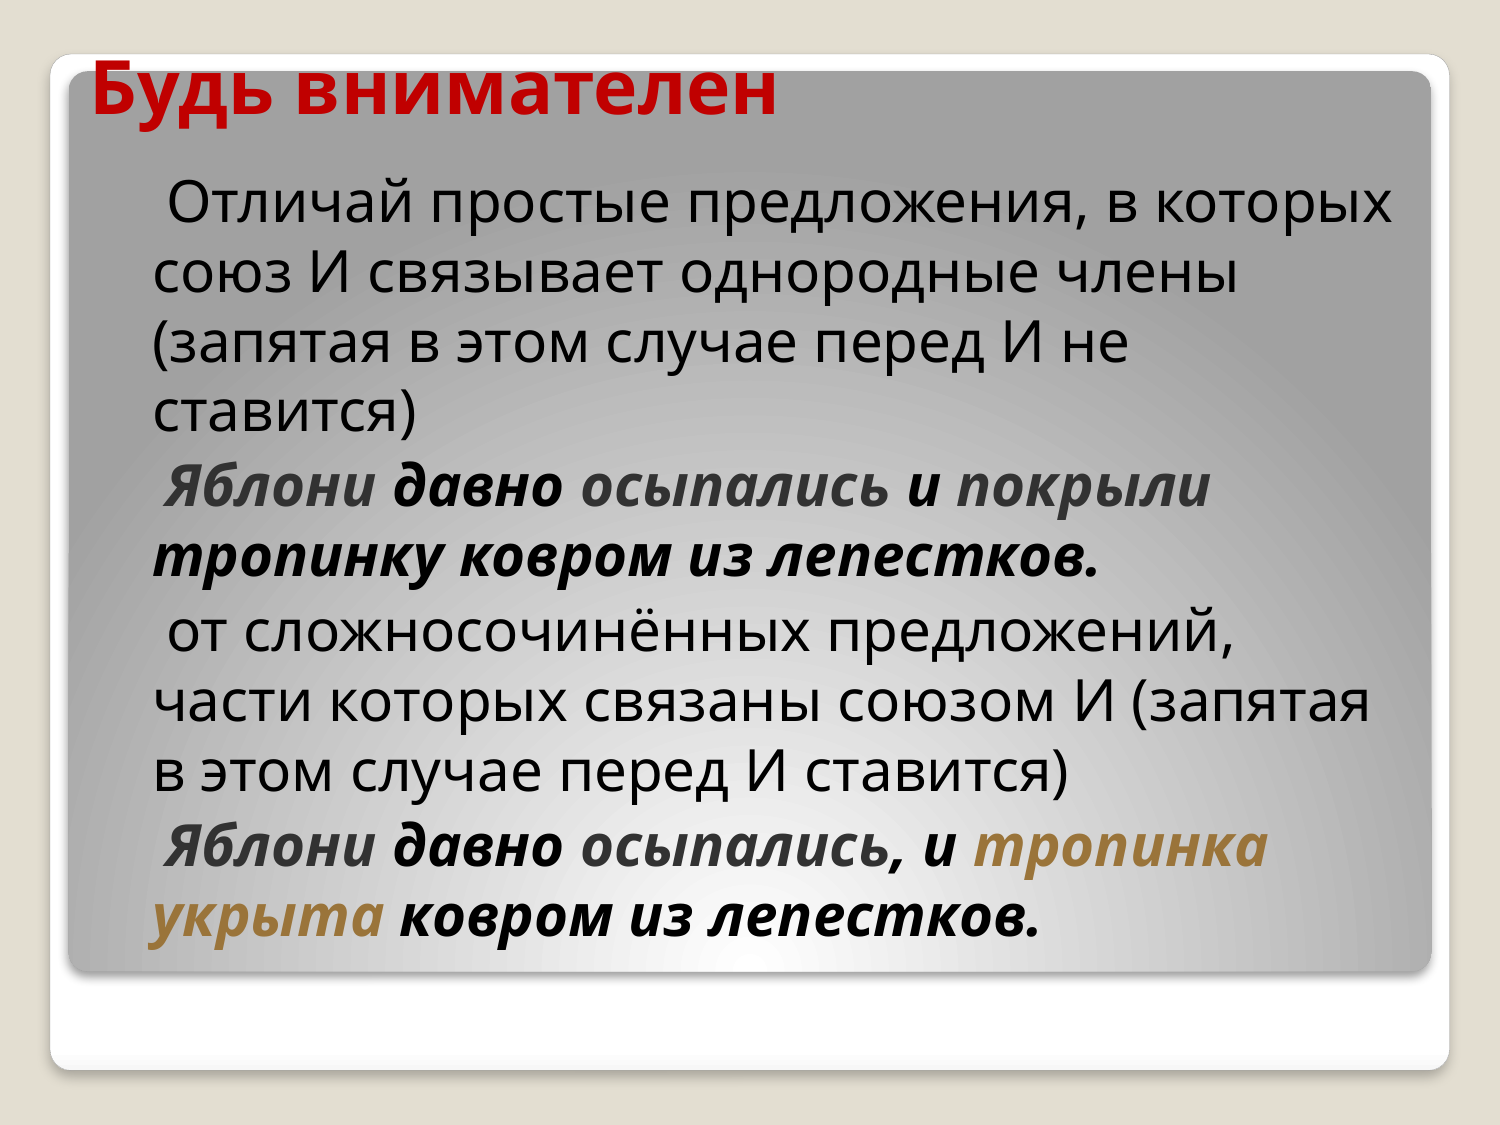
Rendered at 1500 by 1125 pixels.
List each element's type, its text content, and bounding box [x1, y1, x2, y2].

list Отличай простые предложения, в которых союз И связывает однородные члены (запятая в этом случае перед И не ставится) Яблони давно осыпались и покрыли тропинку ковром из лепестков. от сложносочинённых предложений, части которых связаны союзом И (запятая в этом случае перед И ставится) Яблони давно осыпались, и тропинка укрыта ковром из лепестков. [75, 149, 1425, 1059]
title Будь внимателен [75, 23, 1425, 138]
